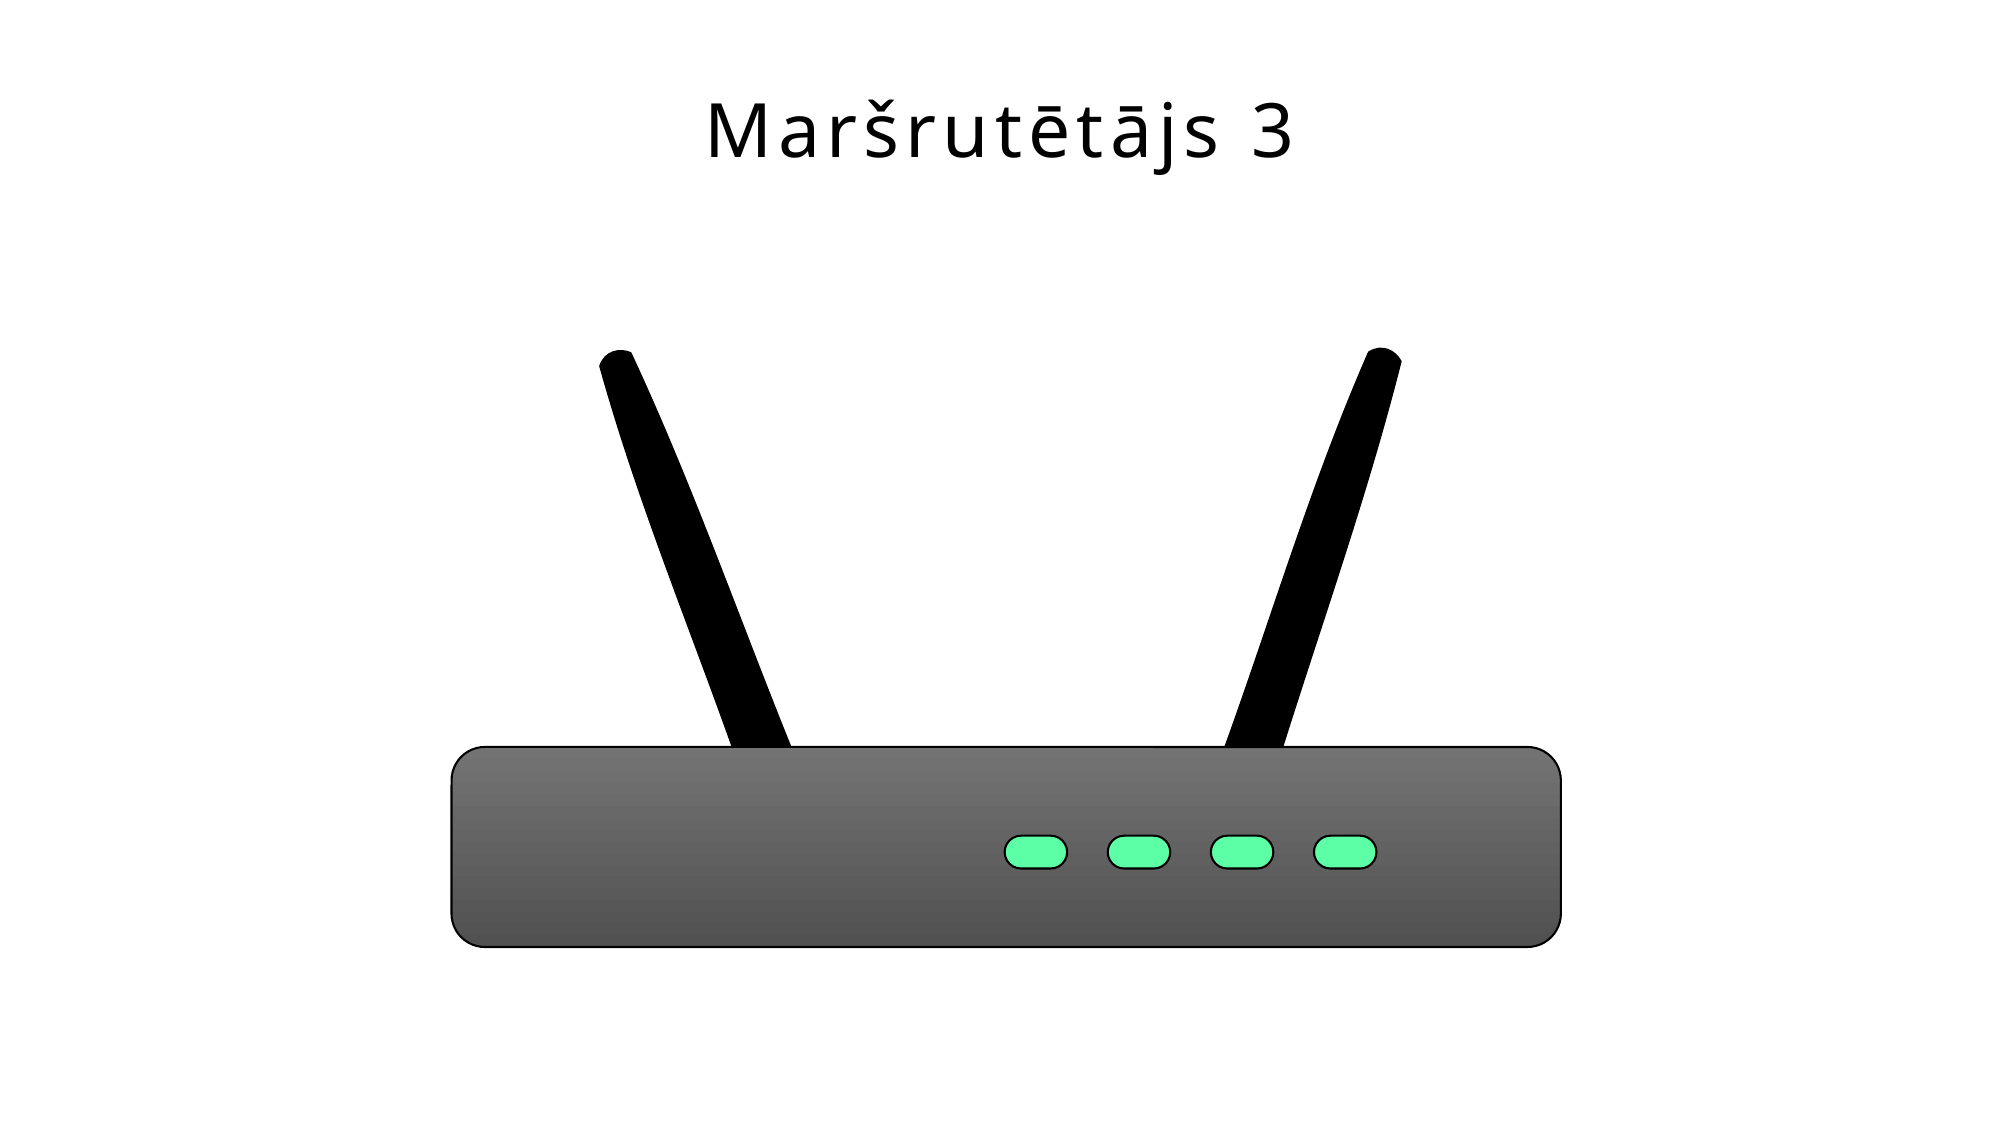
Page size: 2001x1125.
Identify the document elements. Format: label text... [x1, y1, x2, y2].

text_box [1003, 834, 1069, 870]
text_box [1224, 347, 1402, 745]
text_box [450, 745, 1562, 949]
text_box [599, 350, 791, 745]
text_box [1209, 834, 1275, 870]
text_box [1312, 834, 1378, 870]
text_box [1106, 834, 1172, 870]
title Maršrutētājs 3 [97, 59, 1903, 196]
